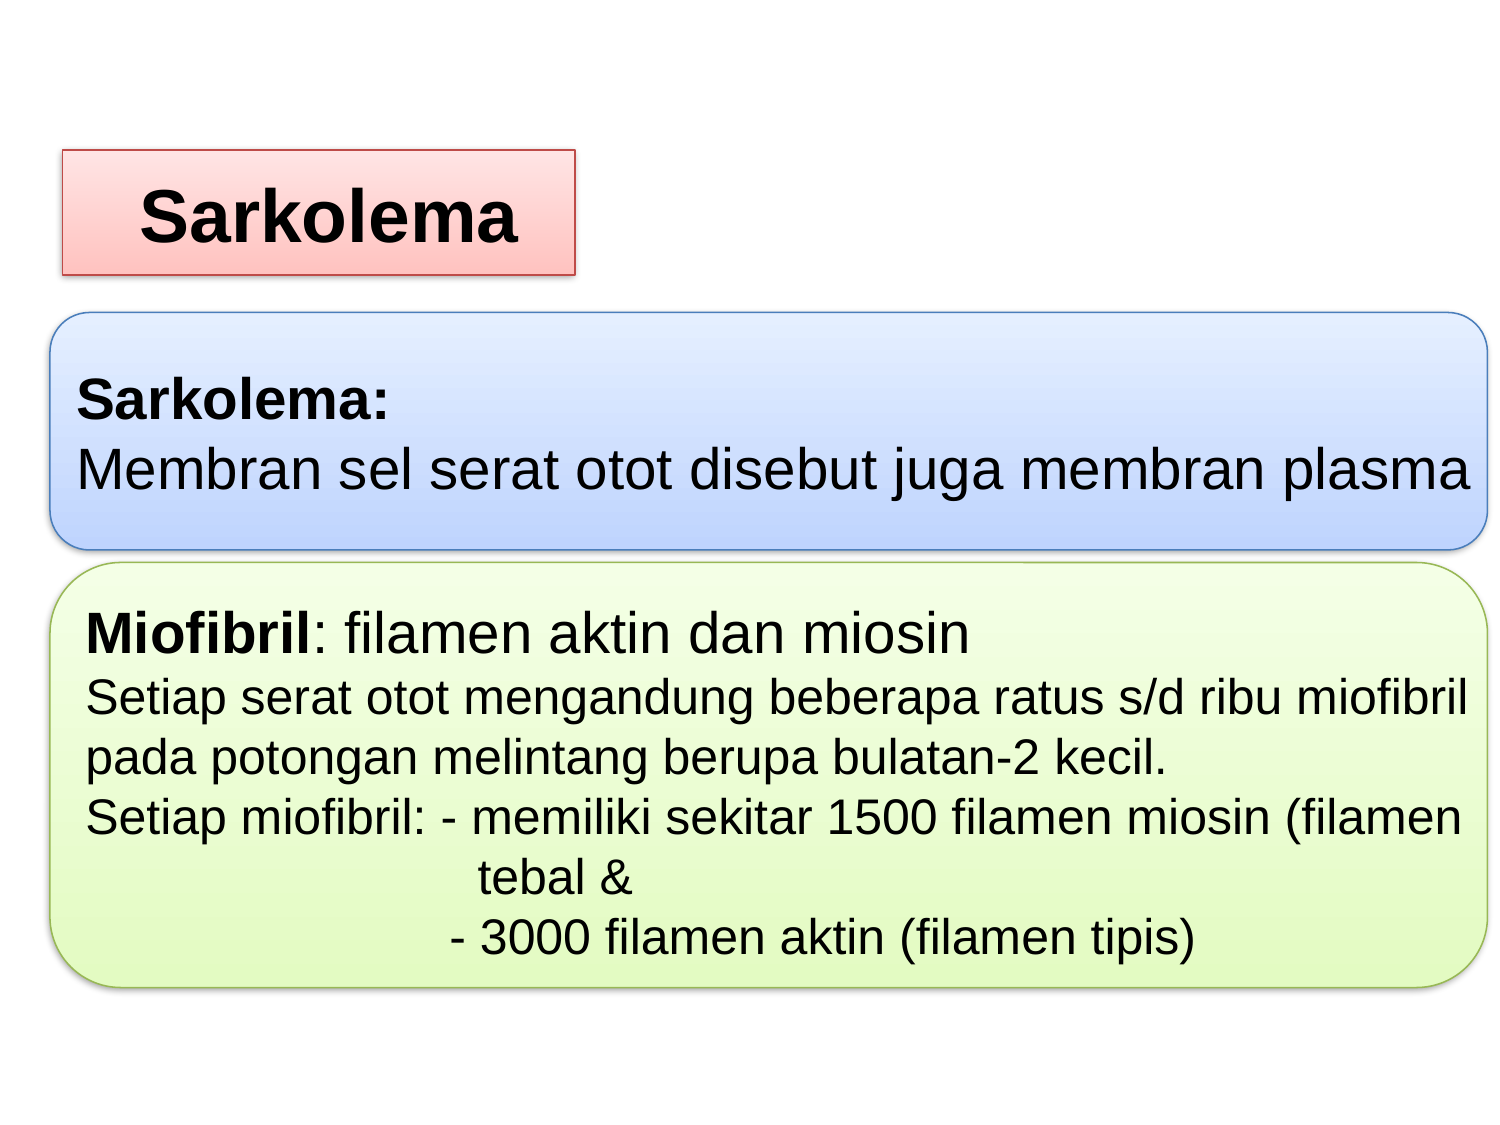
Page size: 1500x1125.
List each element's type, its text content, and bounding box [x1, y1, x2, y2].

text_box Miofibril: filamen aktin dan miosin Setiap serat otot mengandung beberapa ratus s/d ribu miofibril pada potongan melintang berupa bulatan-2 kecil. Setiap miofibril: - memiliki sekitar 1500 filamen miosin (filamen tebal & - 3000 filamen aktin (filamen tipis) [49, 561, 1489, 989]
text_box Sarkolema [62, 149, 576, 276]
text_box Sarkolema: Membran sel serat otot disebut juga membran plasma [49, 311, 1489, 551]
